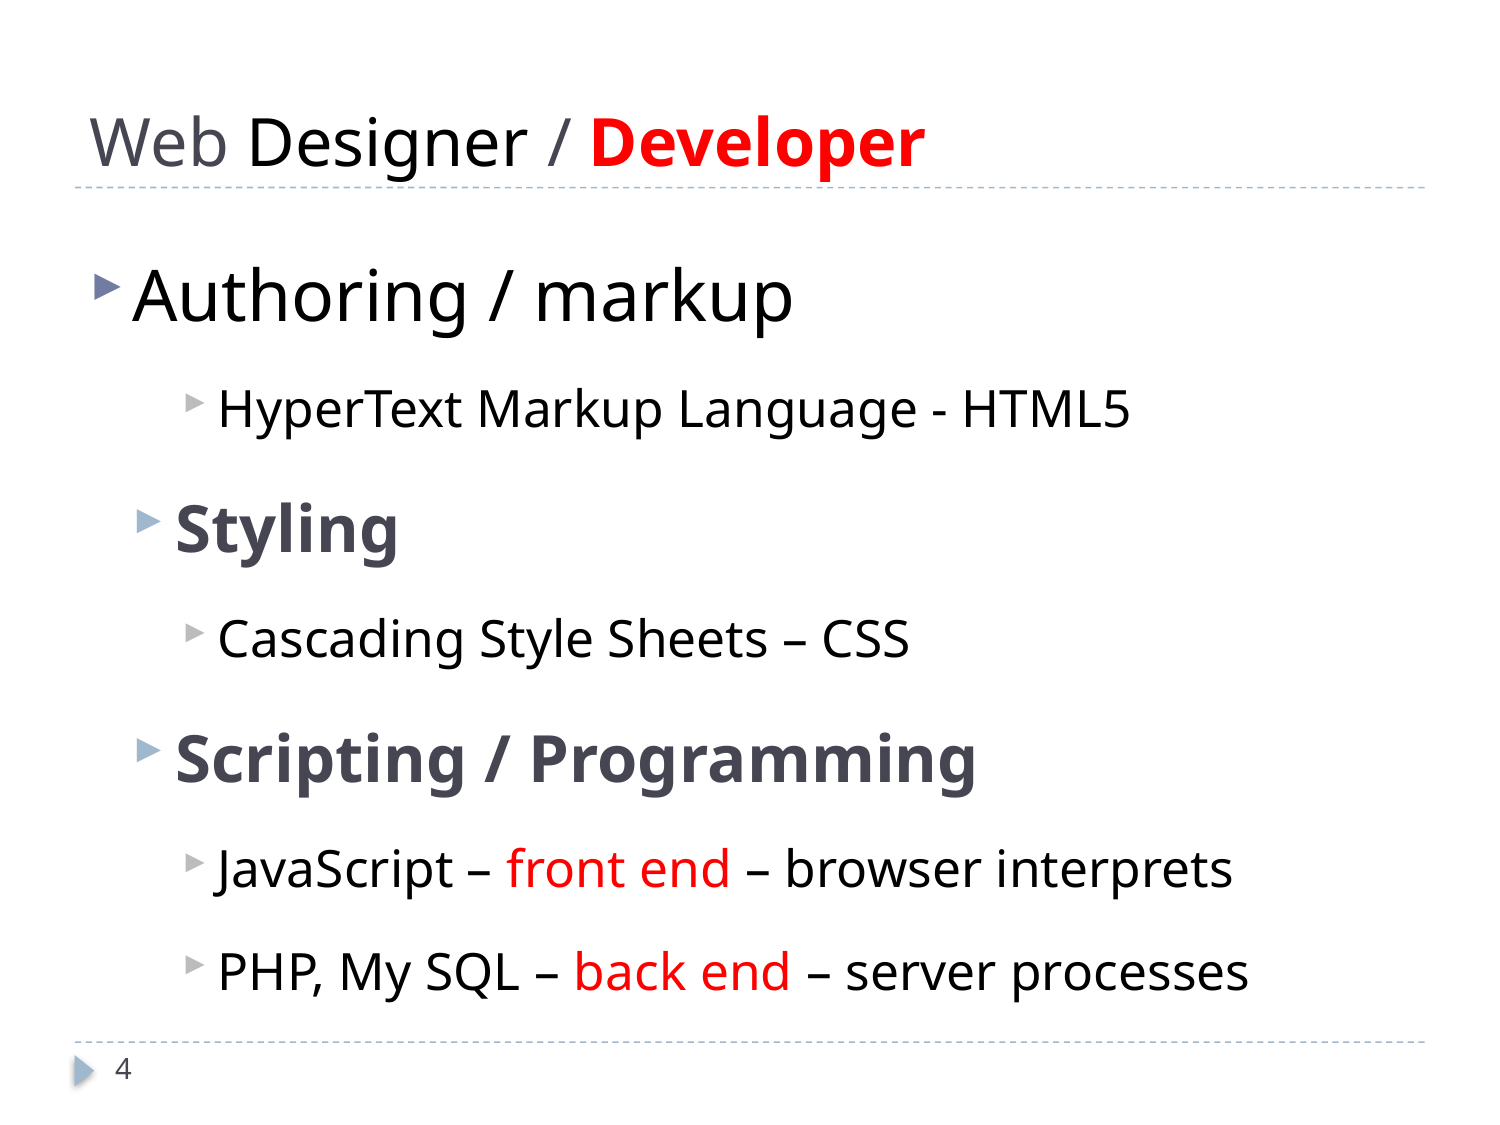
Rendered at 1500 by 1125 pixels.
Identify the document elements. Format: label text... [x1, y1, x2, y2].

slide_number 4 [100, 1042, 426, 1103]
list Authoring / markup HyperText Markup Language - HTML5 Styling Cascading Style Sheets – CSS Scripting / Programming JavaScript – front end – browser interprets PHP, My SQL – back end – server processes [75, 200, 1425, 1010]
title Web Designer / Developer [75, 24, 1425, 188]
